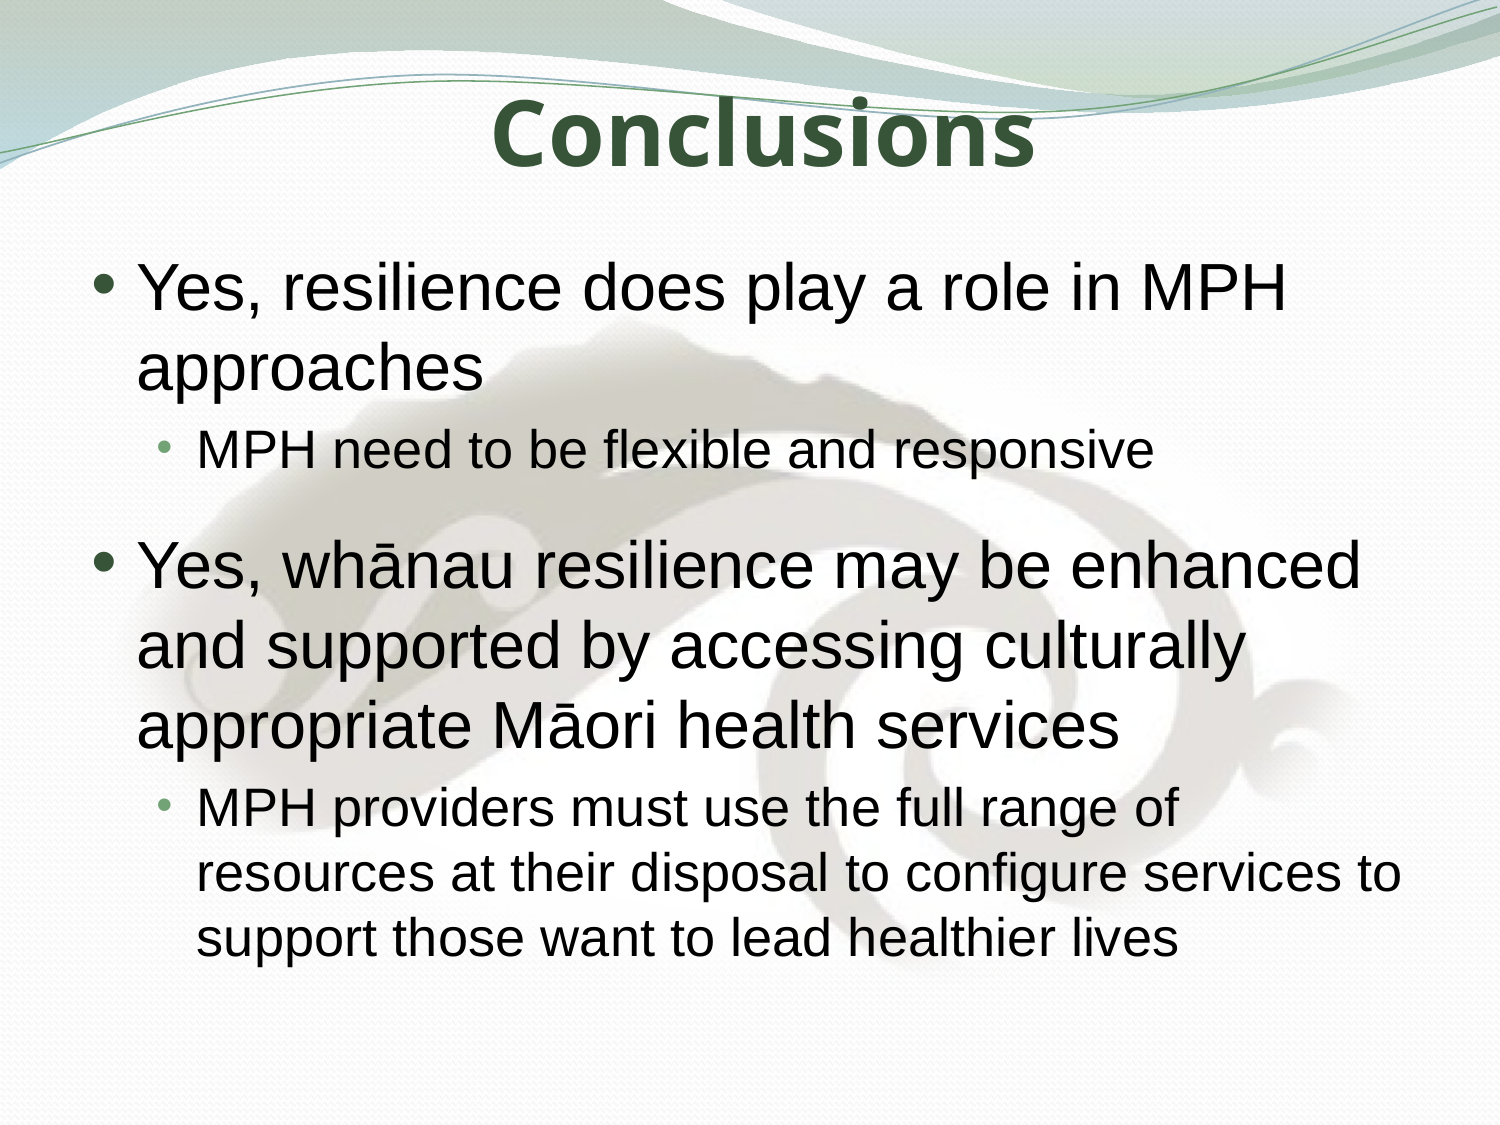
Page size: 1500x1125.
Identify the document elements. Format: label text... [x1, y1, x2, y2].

title Conclusions [88, 54, 1439, 186]
list Yes, resilience does play a role in MPH approaches MPH need to be flexible and responsive Yes, whānau resilience may be enhanced and supported by accessing culturally appropriate Māori health services MPH providers must use the full range of resources at their disposal to configure services to support those want to lead healthier lives [76, 243, 1420, 1071]
